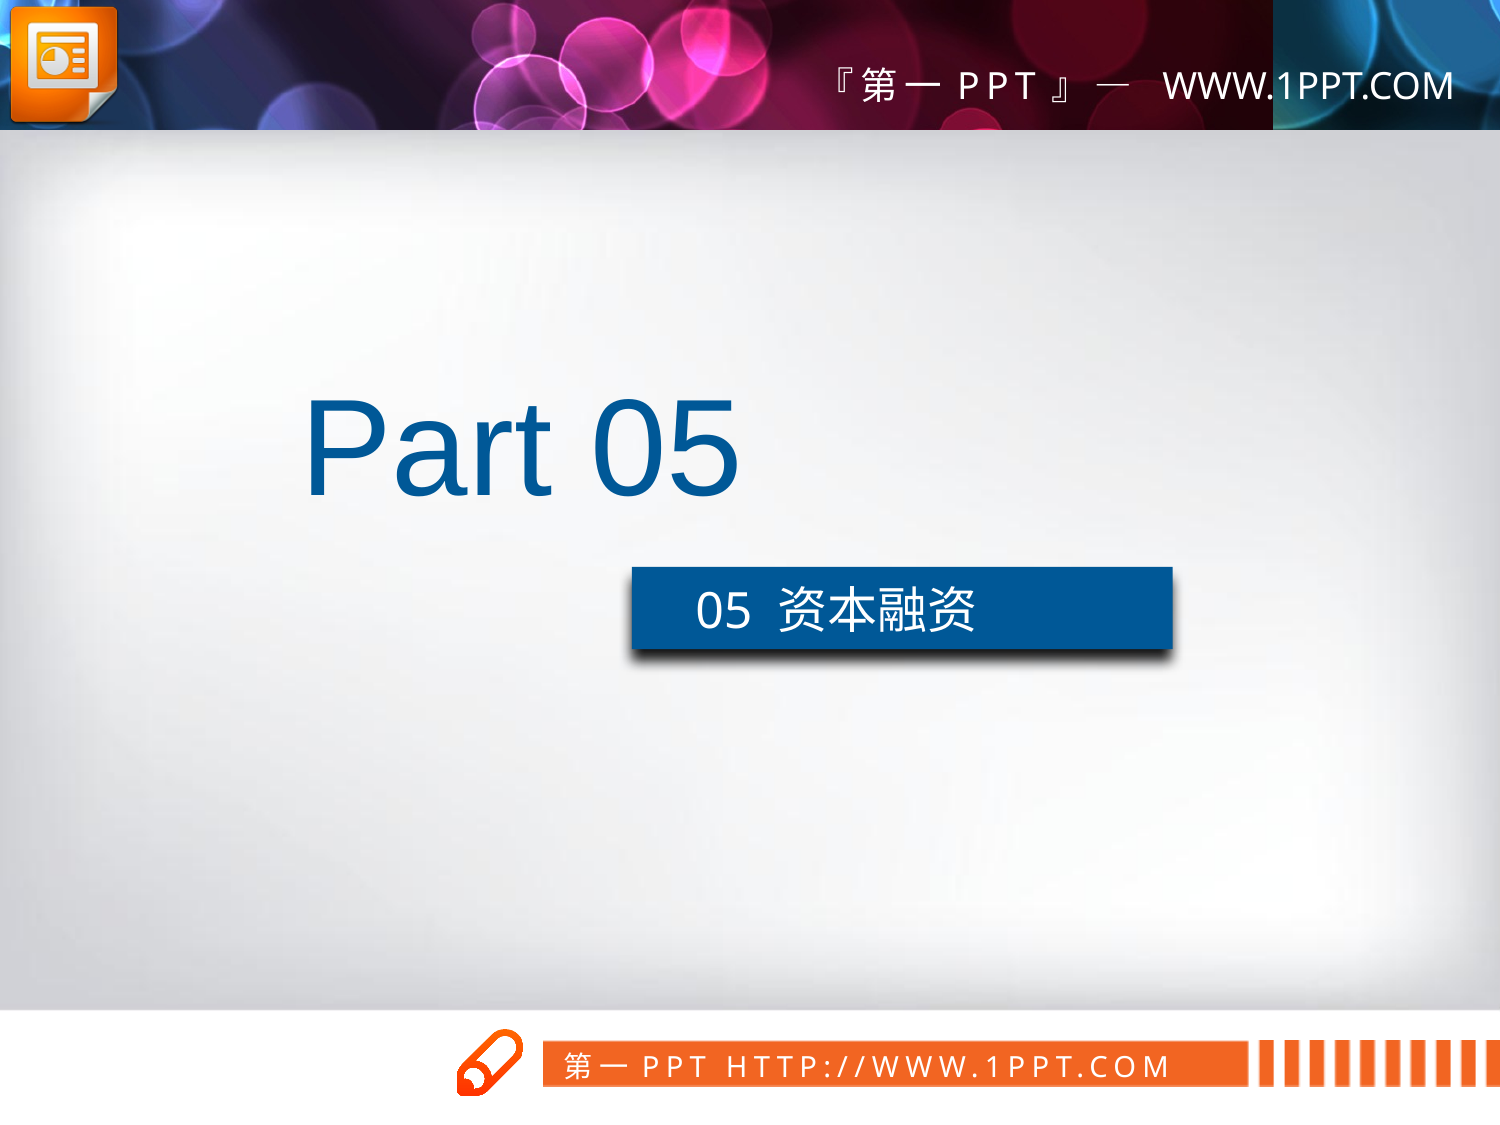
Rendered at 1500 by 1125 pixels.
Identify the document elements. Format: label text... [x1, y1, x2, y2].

text_box Part 05 [285, 350, 759, 530]
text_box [631, 566, 1173, 650]
picture [543, 1040, 1500, 1087]
picture [0, 0, 1500, 1012]
